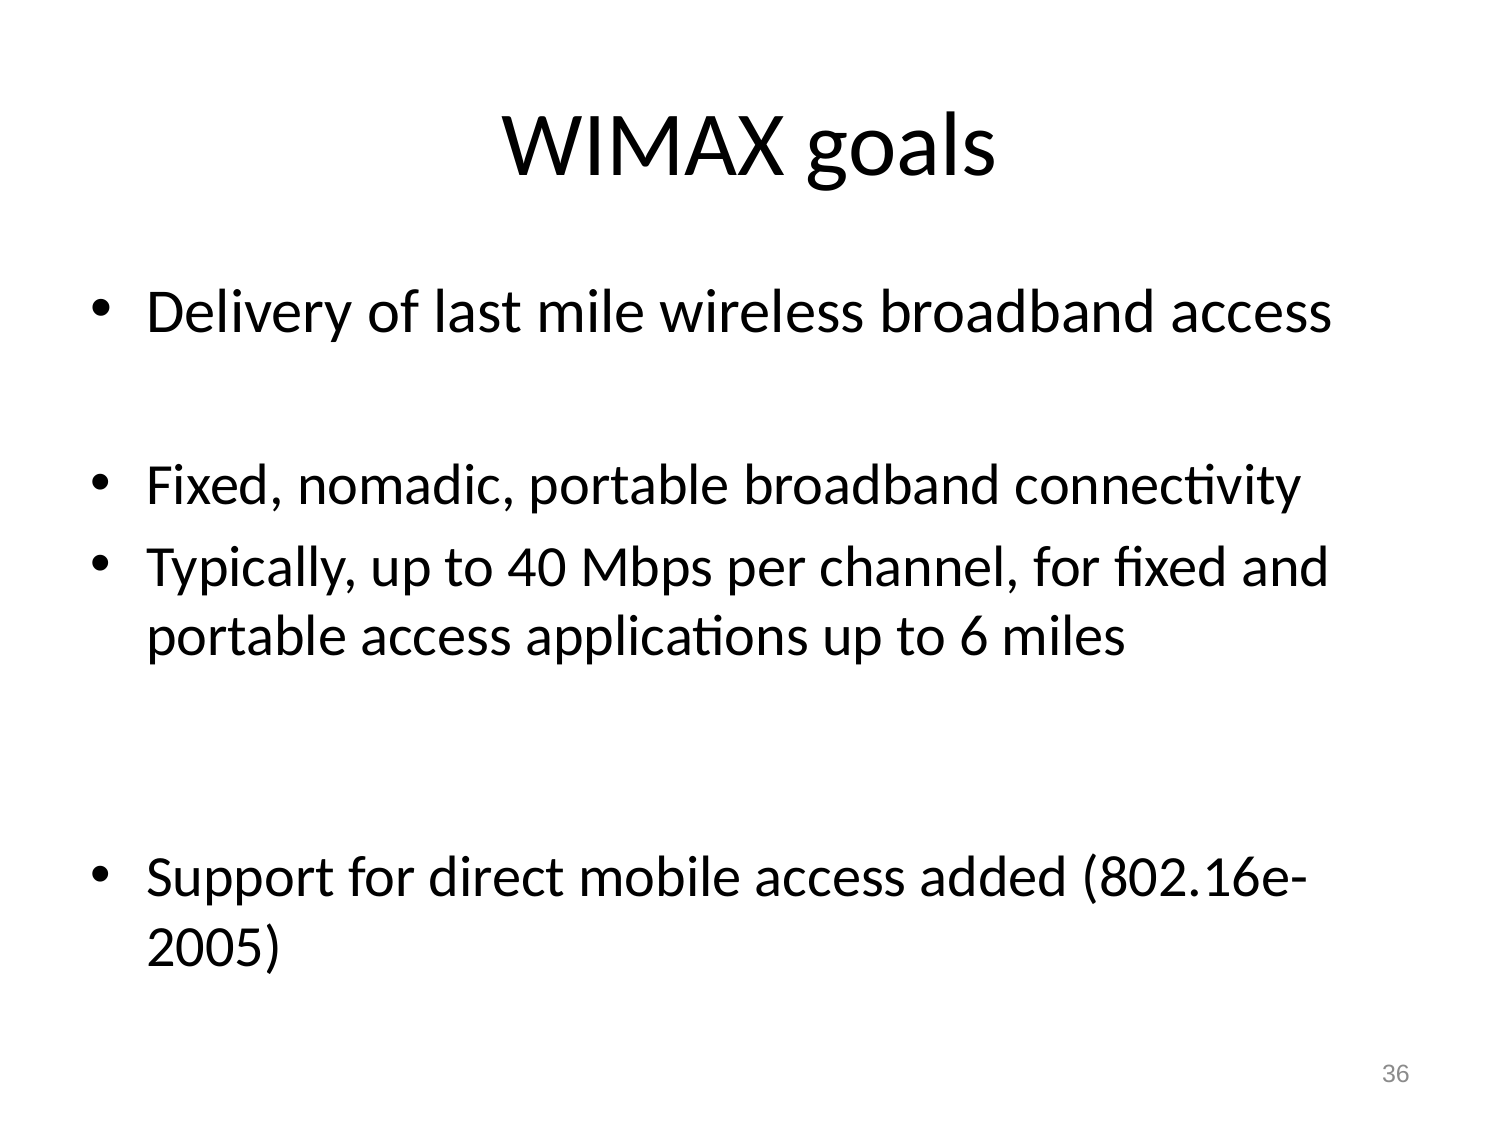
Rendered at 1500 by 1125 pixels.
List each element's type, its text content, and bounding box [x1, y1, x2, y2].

title WIMAX goals [74, 44, 1426, 233]
list Delivery of last mile wireless broadband access Fixed, nomadic, portable broadband connectivity Typically, up to 40 Mbps per channel, for fixed and portable access applications up to 6 miles Support for direct mobile access added (802.16e-2005) [74, 262, 1426, 1006]
slide_number 36 [1074, 1042, 1425, 1103]
